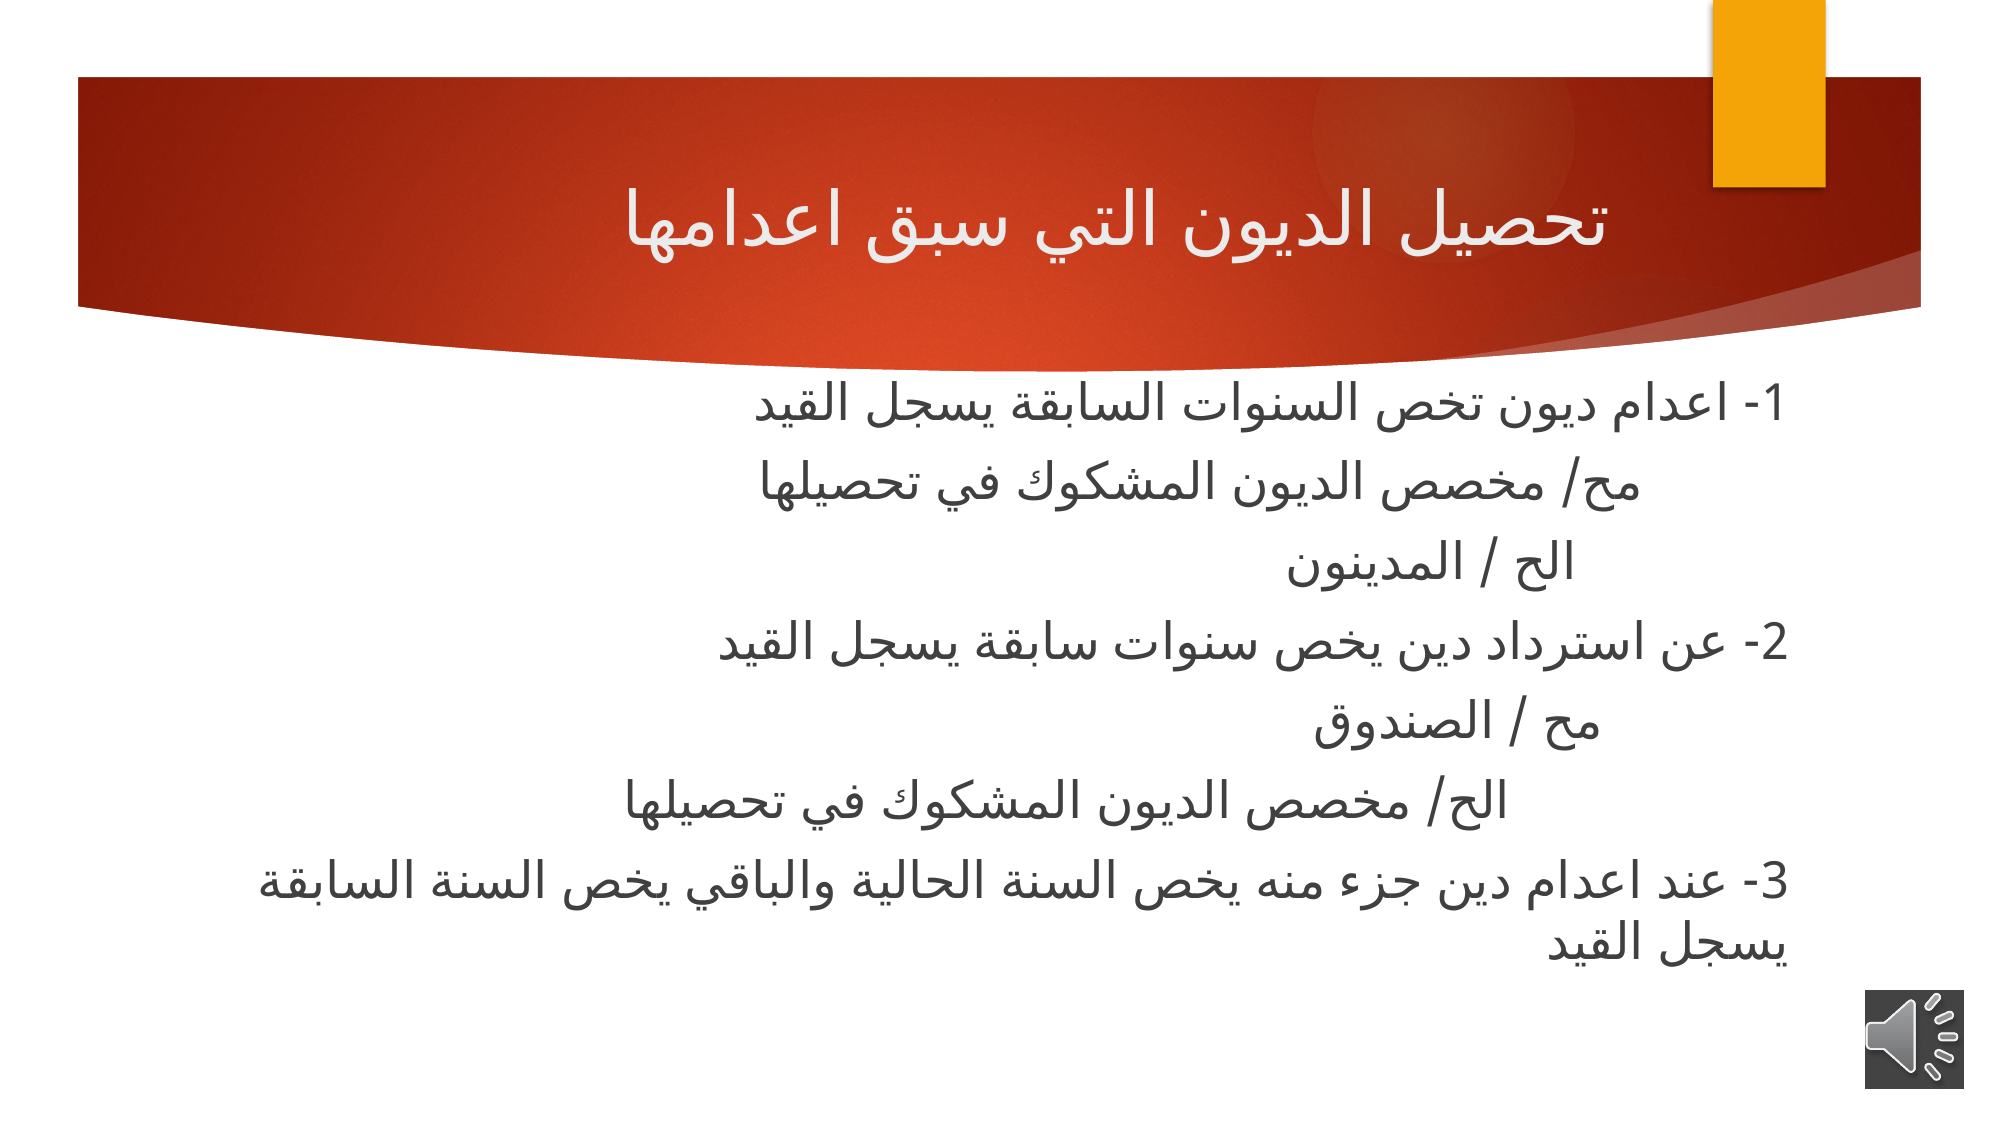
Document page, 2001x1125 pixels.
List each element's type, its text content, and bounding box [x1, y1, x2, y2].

title تحصيل الديون التي سبق اعدامها [189, 155, 1627, 275]
picture [1864, 989, 1965, 1090]
list 1- اعدام ديون تخص السنوات السابقة يسجل القيد مح/ مخصص الديون المشكوك في تحصيلها الح / المدينون 2- عن استرداد دين يخص سنوات سابقة يسجل القيد مح / الصندوق الح/ مخصص الديون المشكوك في تحصيلها 3- عند اعدام دين جزء منه يخص السنة الحالية والباقي يخص السنة السابقة يسجل القيد [101, 361, 1805, 1061]
